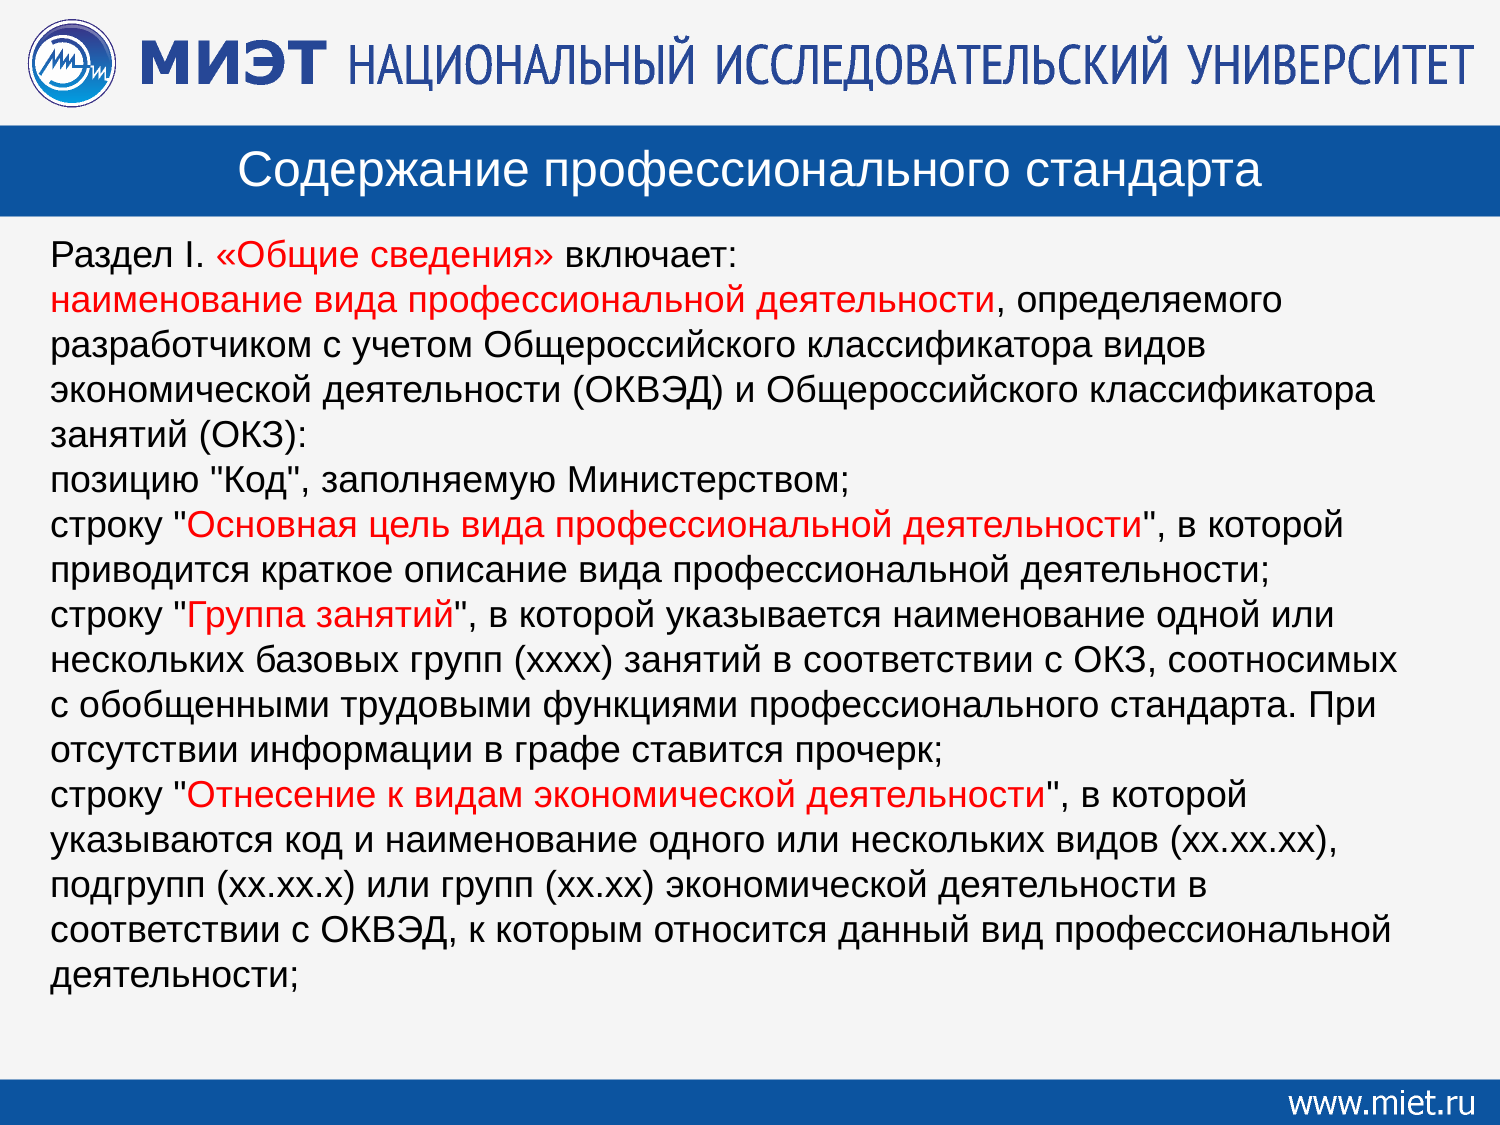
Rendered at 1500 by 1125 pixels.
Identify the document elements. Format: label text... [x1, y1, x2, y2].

text_box Раздел I. «Общие сведения» включает: наименование вида профессиональной деятельности, определяемого разработчиком с учетом Общероссийского классификатора видов экономической деятельности (ОКВЭД) и Общероссийского классификатора занятий (ОКЗ): позицию "Код", заполняемую Министерством; строку "Основная цель вида профессиональной деятельности", в которой приводится краткое описание вида профессиональной деятельности; строку "Группа занятий", в которой указывается наименование одной или нескольких базовых групп (xxxx) занятий в соответствии с ОКЗ, соотносимых с обобщенными трудовыми функциями профессионального стандарта. При отсутствии информации в графе ставится прочерк; строку "Отнесение к видам экономической деятельности", в которой указываются код и наименование одного или нескольких видов (xx.xx.xx), подгрупп (xx.xx.x) или групп (xx.xx) экономической деятельности в соответствии с ОКВЭД, к которым относится данный вид профессиональной деятельности; [35, 222, 1442, 1003]
picture [0, 0, 1500, 128]
text_box Содержание профессионального стандарта [0, 128, 1500, 204]
picture [0, 204, 1500, 1125]
